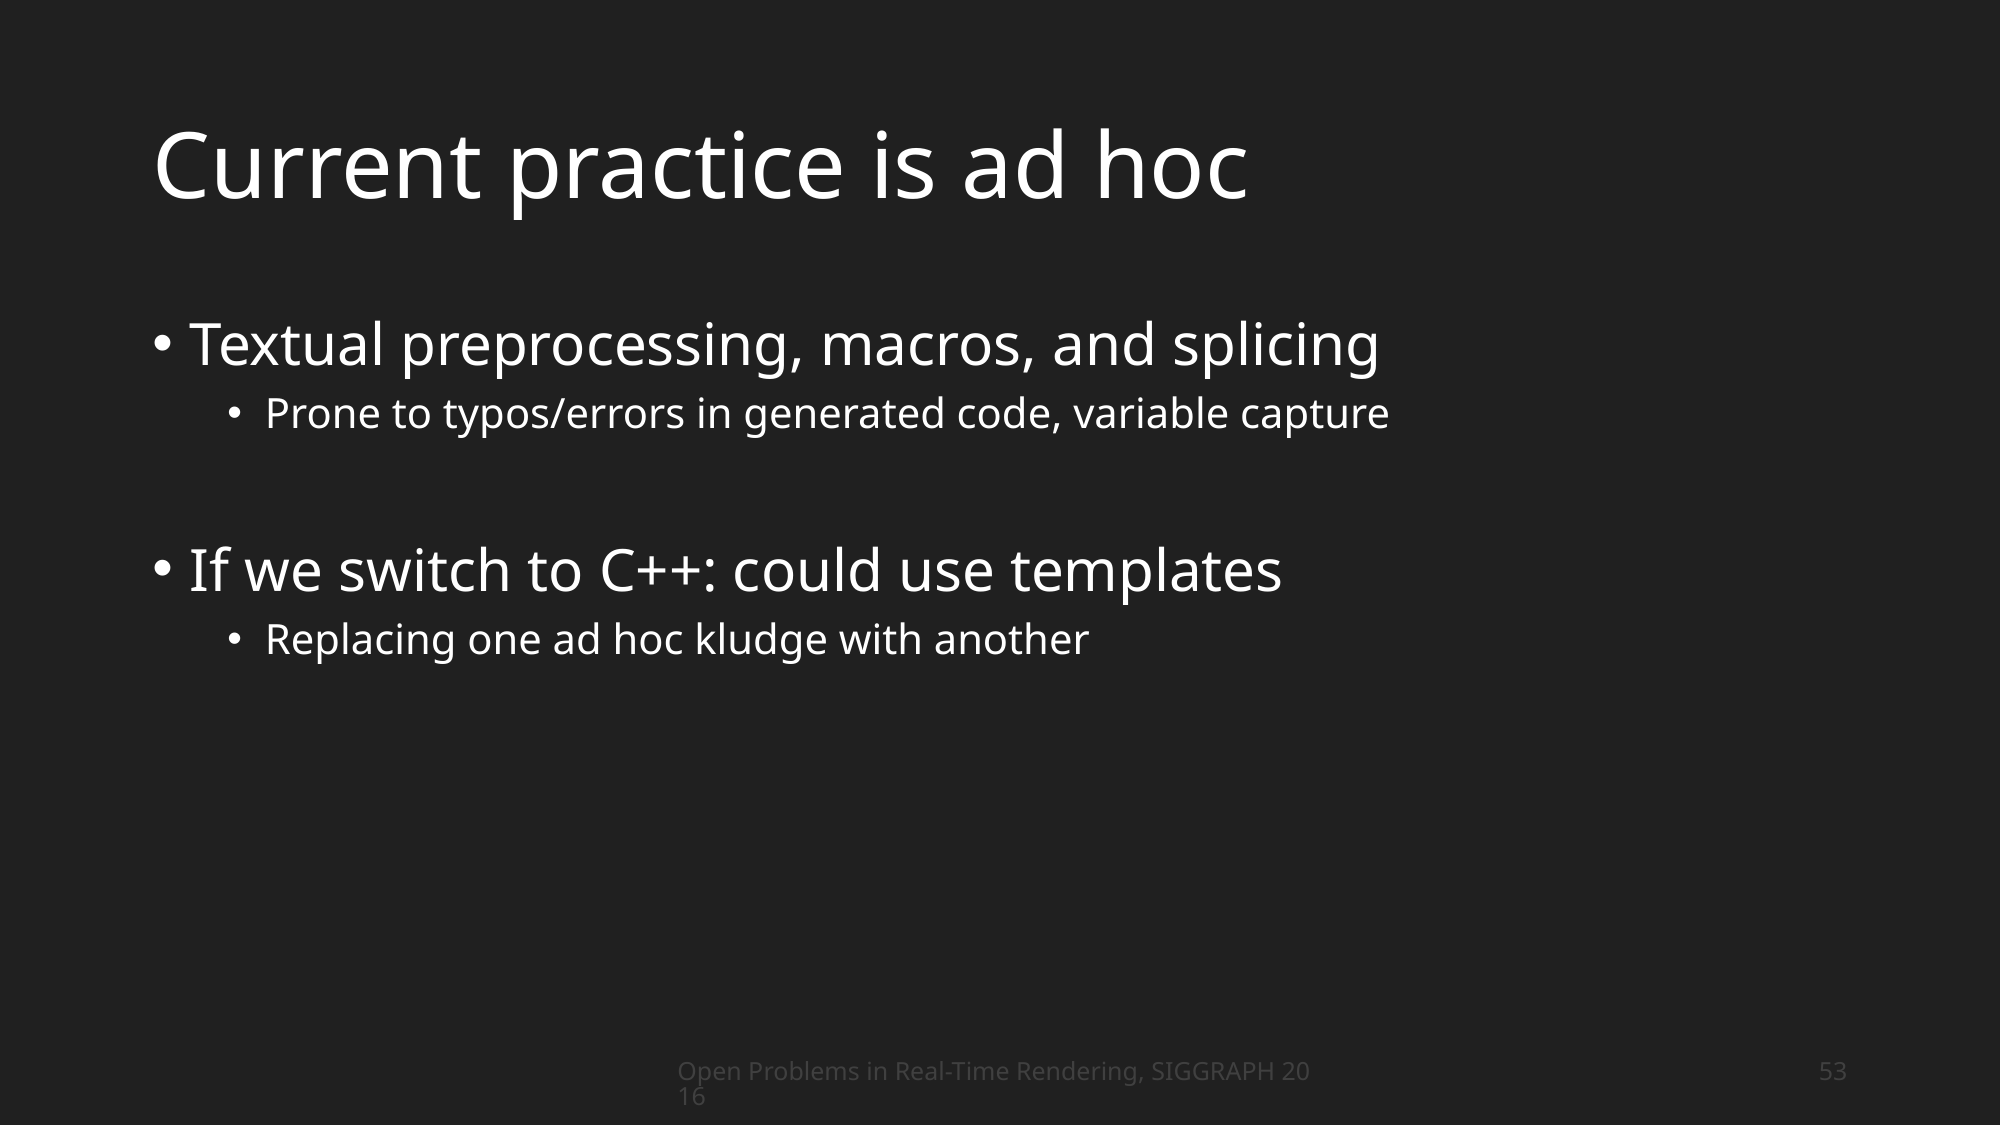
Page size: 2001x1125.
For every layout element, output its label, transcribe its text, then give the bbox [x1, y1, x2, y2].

list Textual preprocessing, macros, and splicing Prone to typos/errors in generated code, variable capture If we switch to C++: could use templates Replacing one ad hoc kludge with another [137, 299, 1863, 1014]
title Current practice is ad hoc [137, 59, 1863, 278]
slide_number 53 [1412, 1042, 1863, 1103]
footer Open Problems in Real-Time Rendering, SIGGRAPH 2016 [662, 1042, 1338, 1103]
